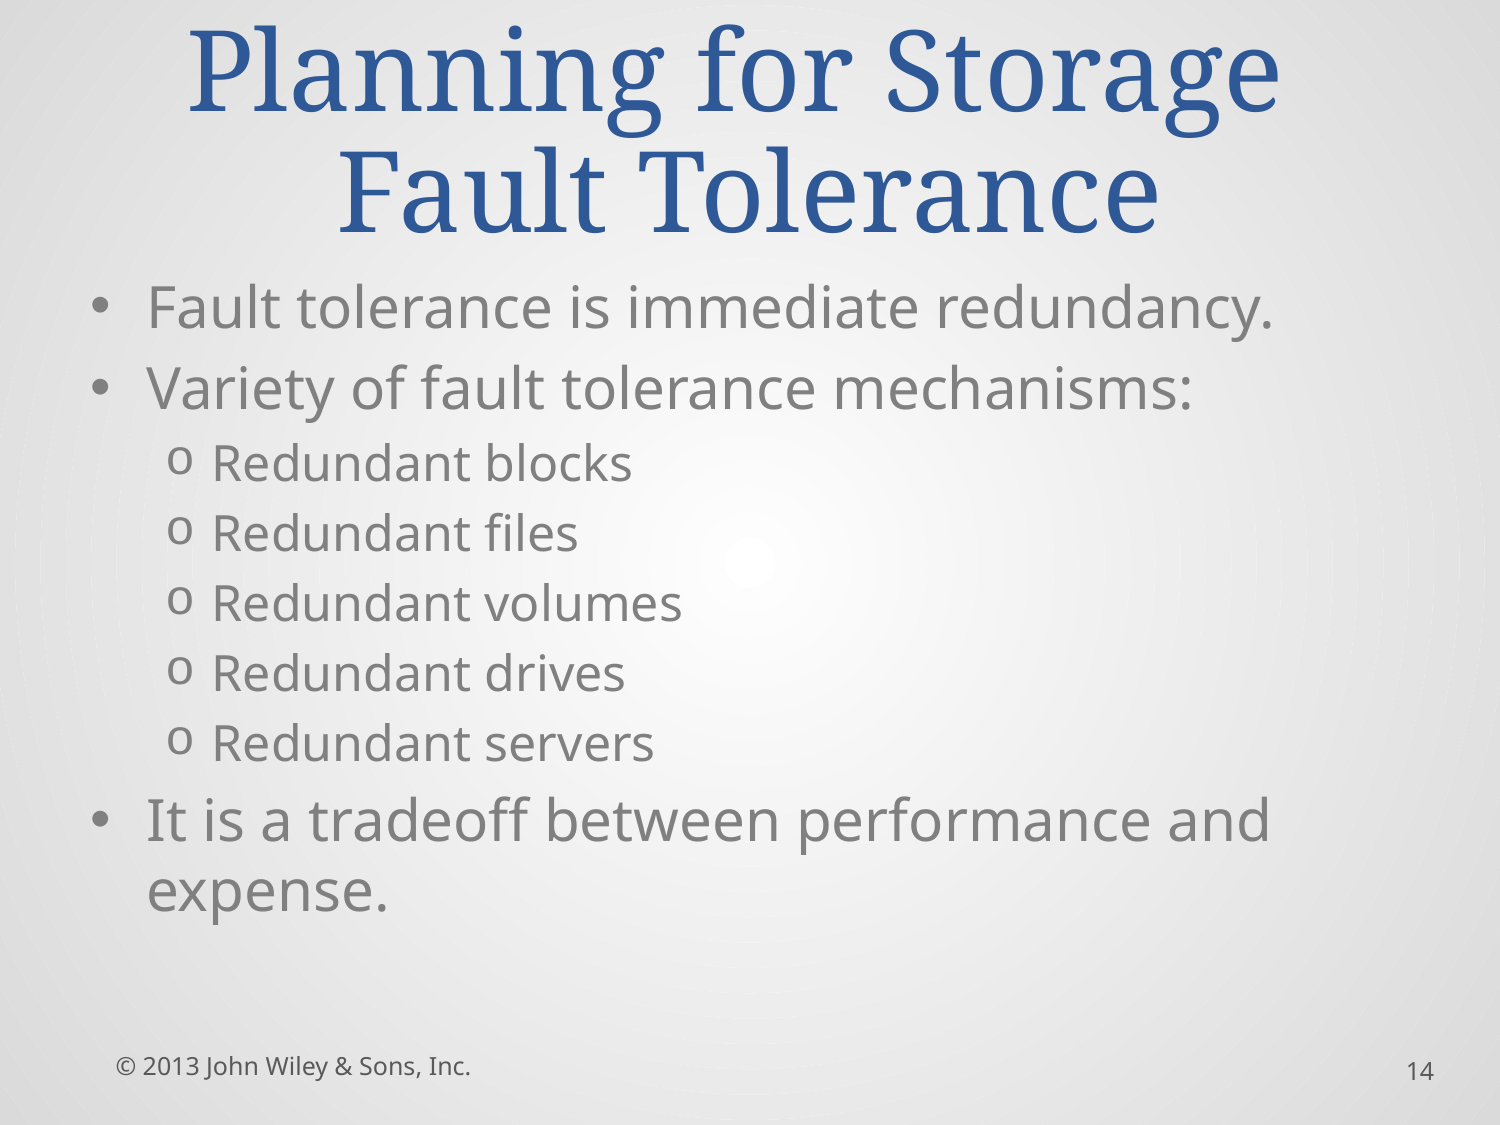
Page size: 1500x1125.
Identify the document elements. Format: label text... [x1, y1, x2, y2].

title Planning for Storage Fault Tolerance [75, 0, 1425, 262]
list Fault tolerance is immediate redundancy. Variety of fault tolerance mechanisms: Redundant blocks Redundant files Redundant volumes Redundant drives Redundant servers It is a tradeoff between performance and expense. [75, 262, 1425, 1005]
footer © 2013 John Wiley & Sons, Inc. [108, 1037, 576, 1098]
slide_number 14 [1401, 1042, 1494, 1103]
